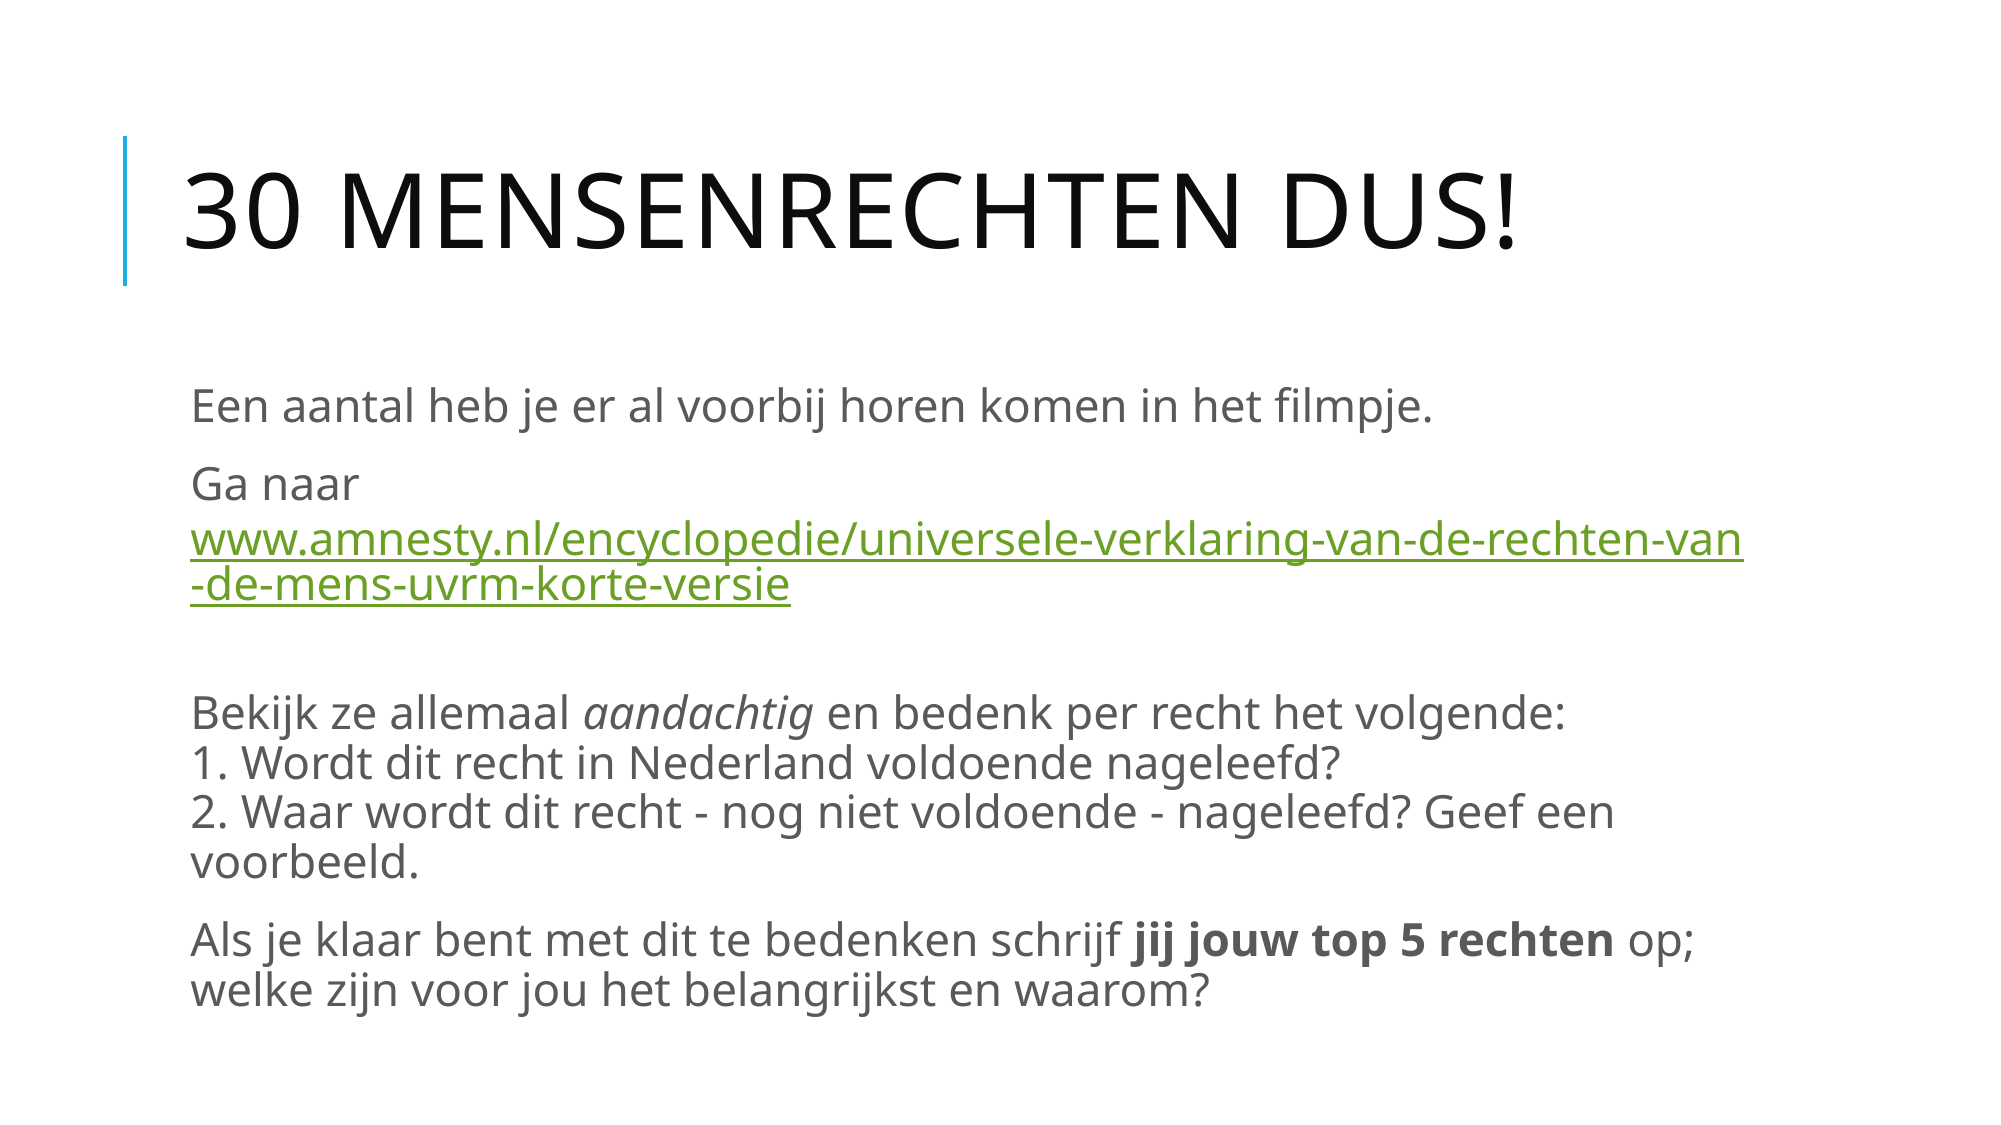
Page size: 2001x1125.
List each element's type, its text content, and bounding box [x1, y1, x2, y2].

list Een aantal heb je er al voorbij horen komen in het filmpje. Ga naar www.amnesty.nl/encyclopedie/universele-verklaring-van-de-rechten-van-de-mens-uvrm-korte-versie Bekijk ze allemaal aandachtig en bedenk per recht het volgende: 1. Wordt dit recht in Nederland voldoende nageleefd? 2. Waar wordt dit recht - nog niet voldoende - nageleefd? Geef een voorbeeld. Als je klaar bent met dit te bedenken schrijf jij jouw top 5 rechten op; welke zijn voor jou het belangrijkst en waarom? [168, 375, 1763, 1035]
title 30 mensenrechten dus! [168, 96, 1763, 342]
